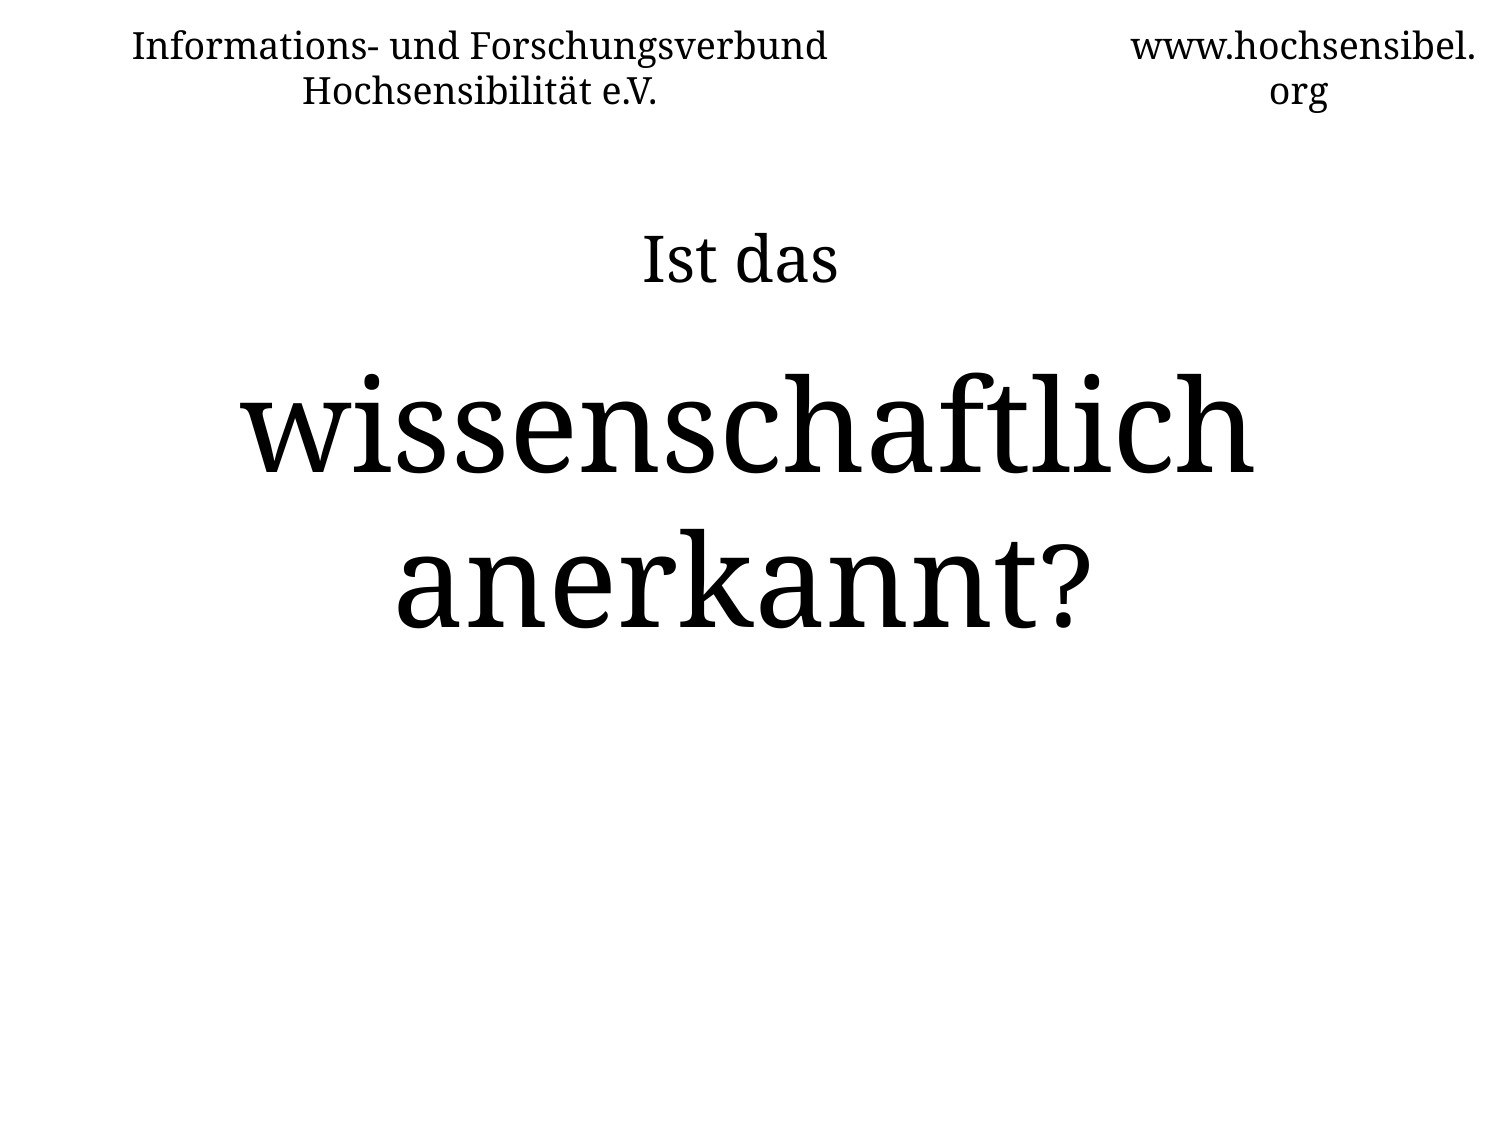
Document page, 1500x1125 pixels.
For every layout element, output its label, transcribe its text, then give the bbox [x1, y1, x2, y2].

title Ist das wissenschaftlich anerkannt? [27, 201, 1472, 730]
text_box Informations- und Forschungsverbund Hochsensibilität e.V. [0, 14, 961, 120]
text_box www.hochsensibel.org [1107, 14, 1500, 120]
